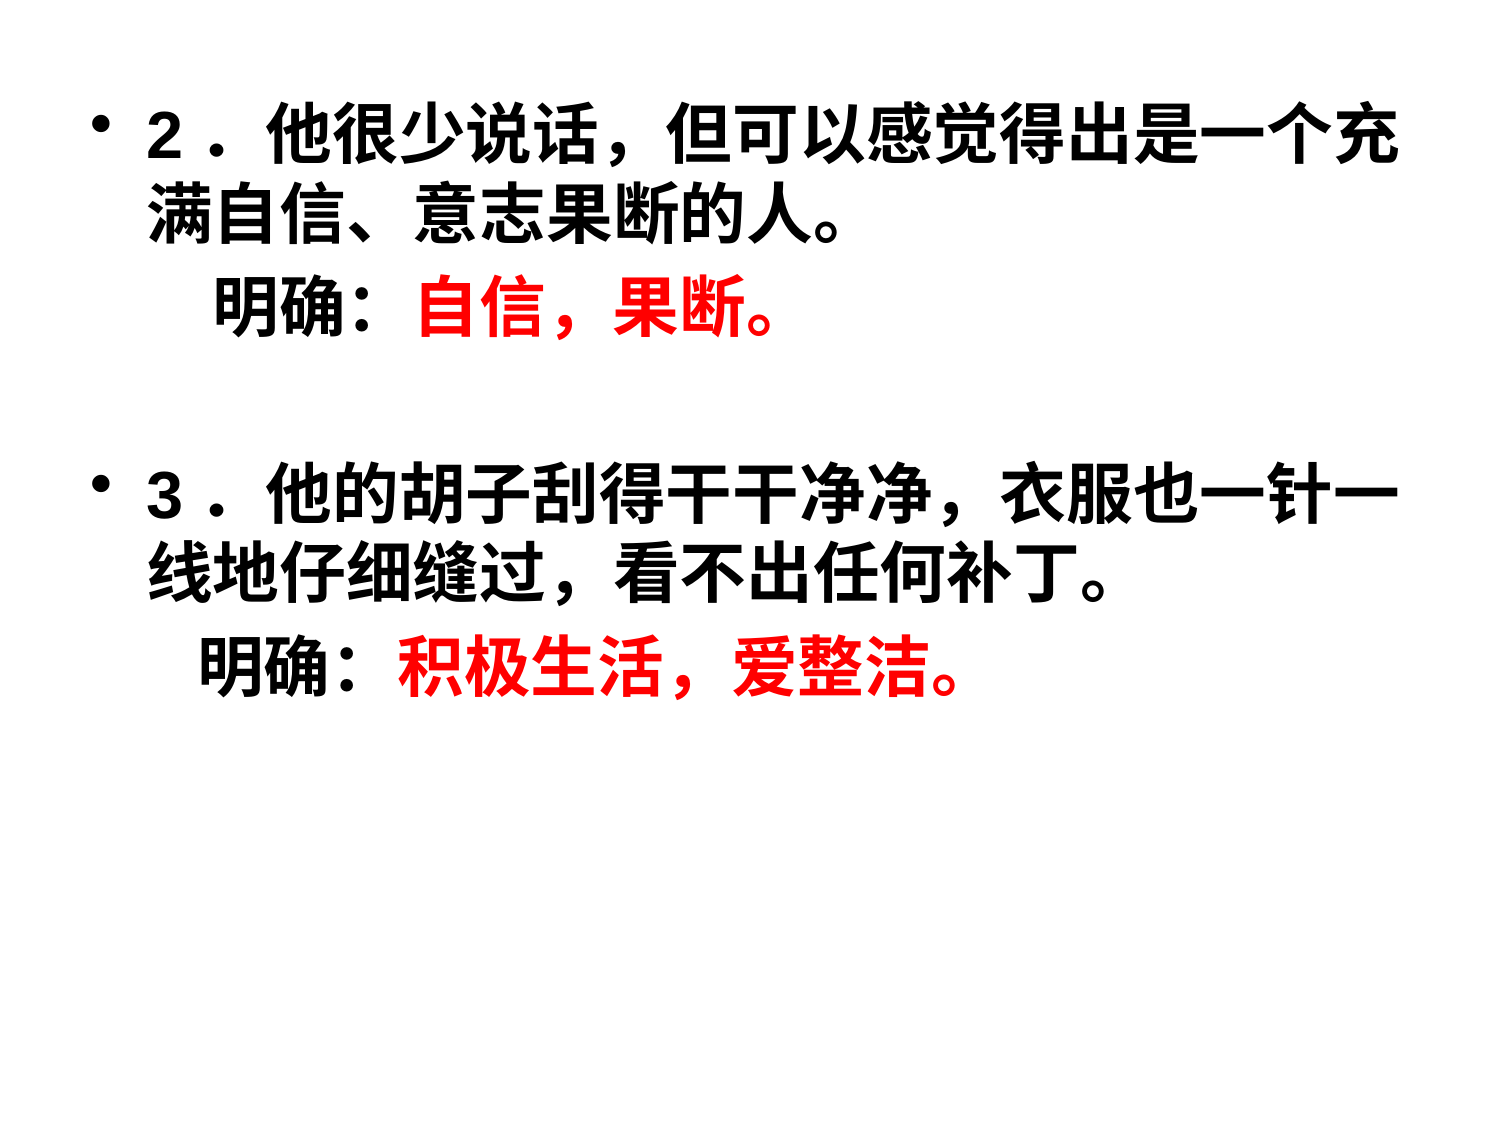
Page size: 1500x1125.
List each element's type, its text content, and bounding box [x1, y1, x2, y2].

list 2．他很少说话，但可以感觉得出是一个充满自信、意志果断的人。 明确：自信，果断。 3．他的胡子刮得干干净净，衣服也一针一线地仔细缝过，看不出任何补丁。 明确：积极生活，爱整洁。 [74, 83, 1426, 827]
